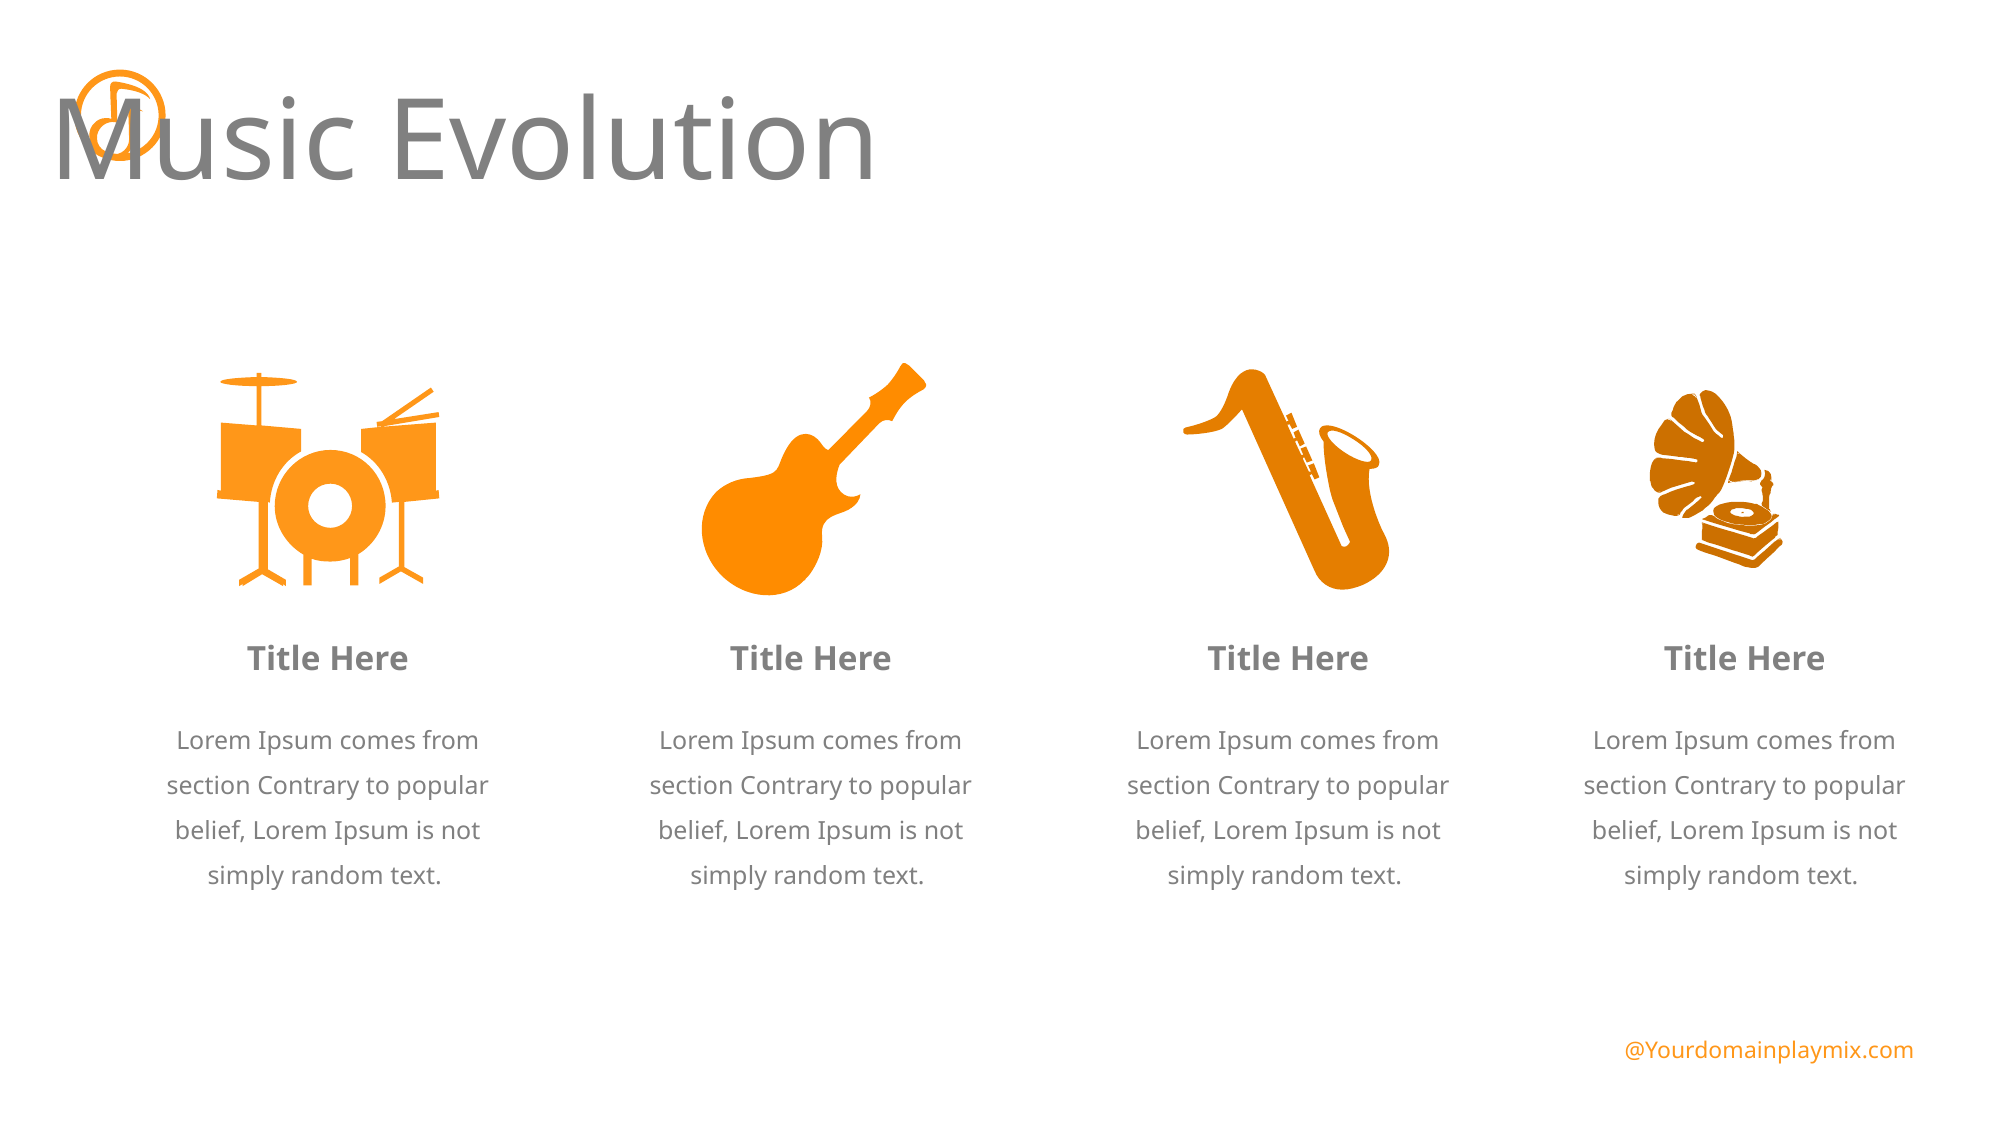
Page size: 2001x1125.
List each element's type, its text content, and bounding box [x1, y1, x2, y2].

text_box Title Here [1192, 629, 1385, 685]
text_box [1649, 390, 1784, 568]
text_box Music Evolution [34, 59, 896, 210]
text_box [361, 387, 440, 584]
text_box Title Here [232, 629, 424, 685]
text_box Title Here [1648, 629, 1841, 685]
text_box Lorem Ipsum comes from section Contrary to popular belief, Lorem Ipsum is not simply random text. [607, 702, 1015, 897]
text_box [216, 372, 302, 587]
text_box Title Here [715, 629, 907, 685]
text_box Lorem Ipsum comes from section Contrary to popular belief, Lorem Ipsum is not simply random text. [1541, 702, 1948, 897]
text_box Lorem Ipsum comes from section Contrary to popular belief, Lorem Ipsum is not simply random text. [1085, 702, 1492, 897]
text_box [701, 363, 927, 596]
text_box [1183, 369, 1390, 590]
text_box Lorem Ipsum comes from section Contrary to popular belief, Lorem Ipsum is not simply random text. [124, 702, 532, 897]
text_box [274, 449, 386, 586]
